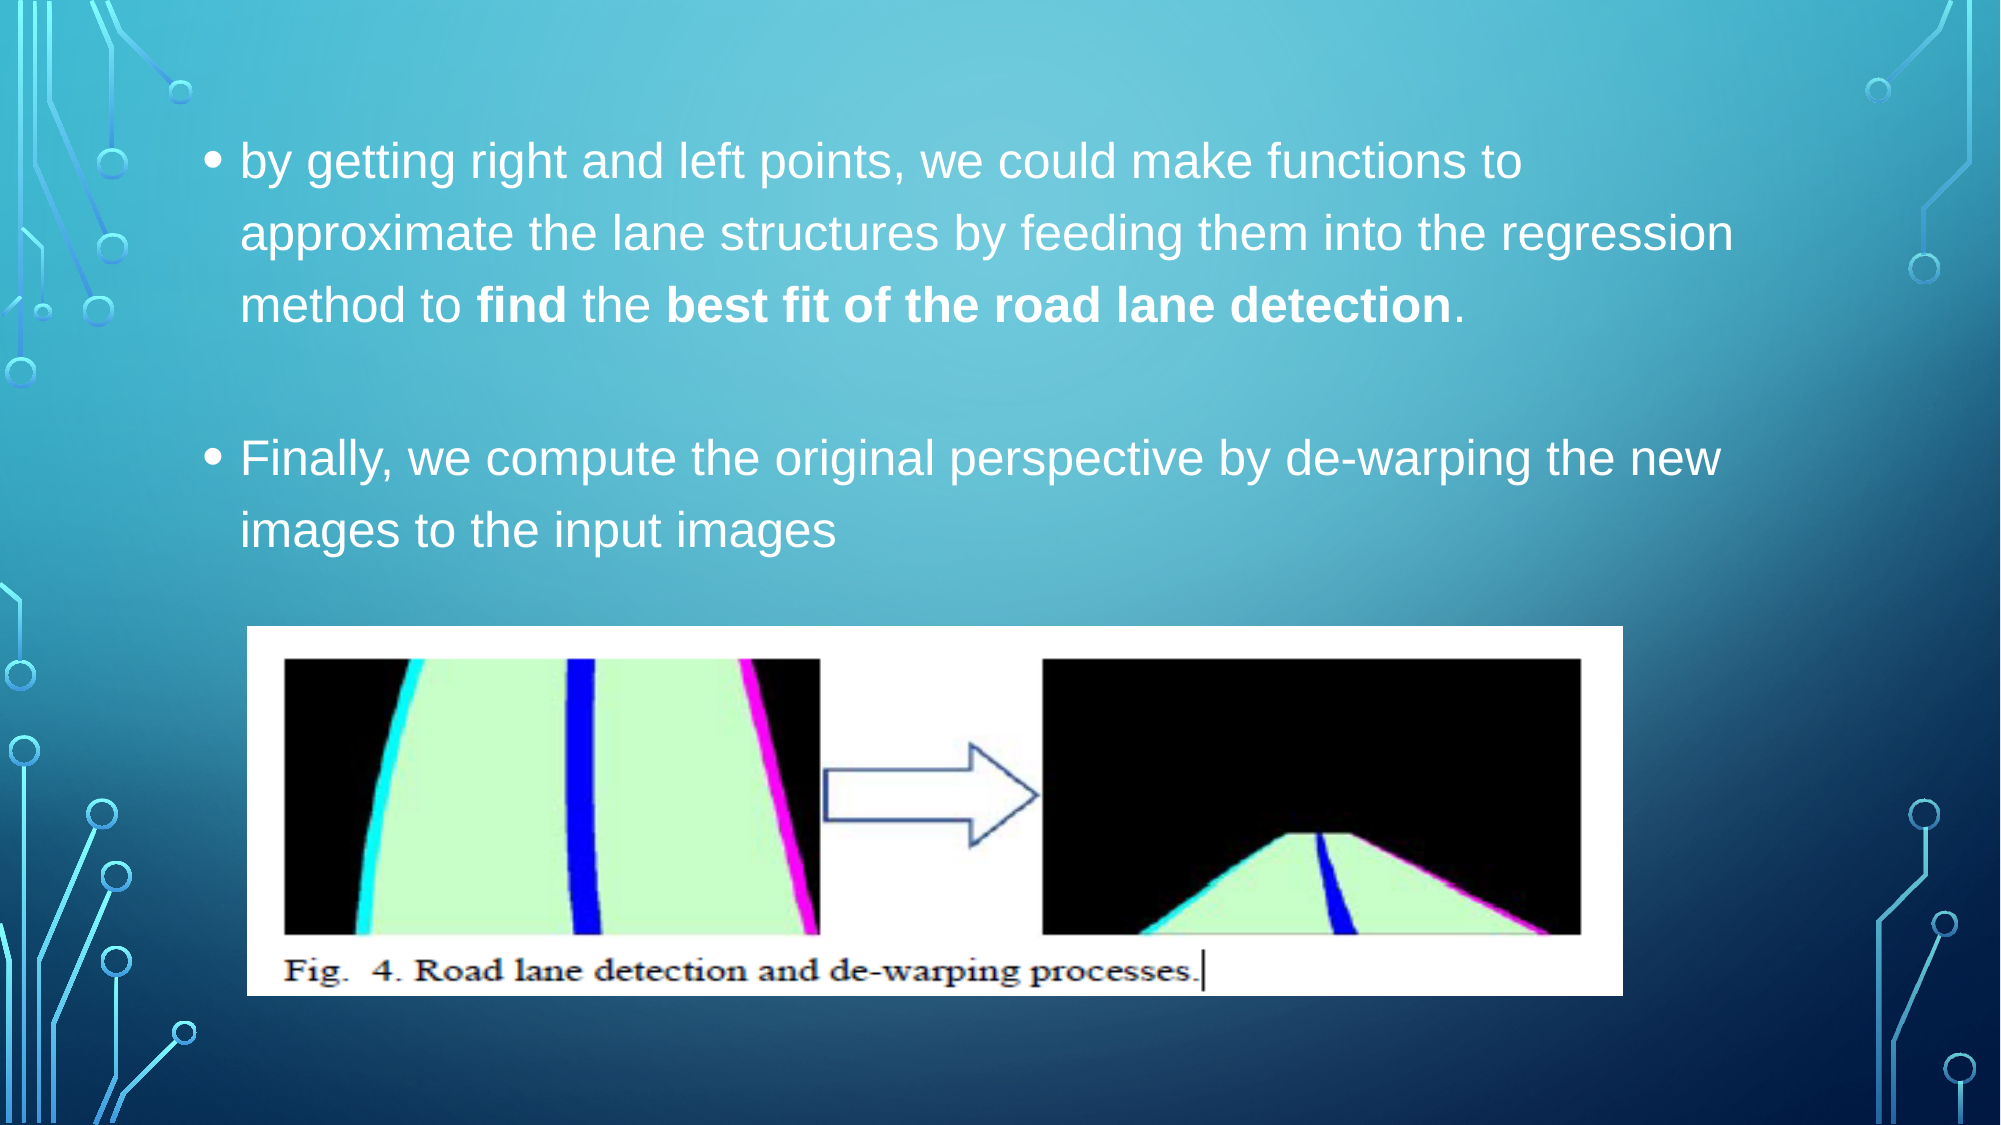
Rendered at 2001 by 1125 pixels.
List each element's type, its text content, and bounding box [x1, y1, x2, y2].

list by getting right and left points, we could make functions to approximate the lane structures by feeding them into the regression method to find the best fit of the road lane detection. Finally, we compute the original perspective by de-warping the new images to the input images [187, 109, 1813, 950]
picture [247, 626, 1623, 996]
